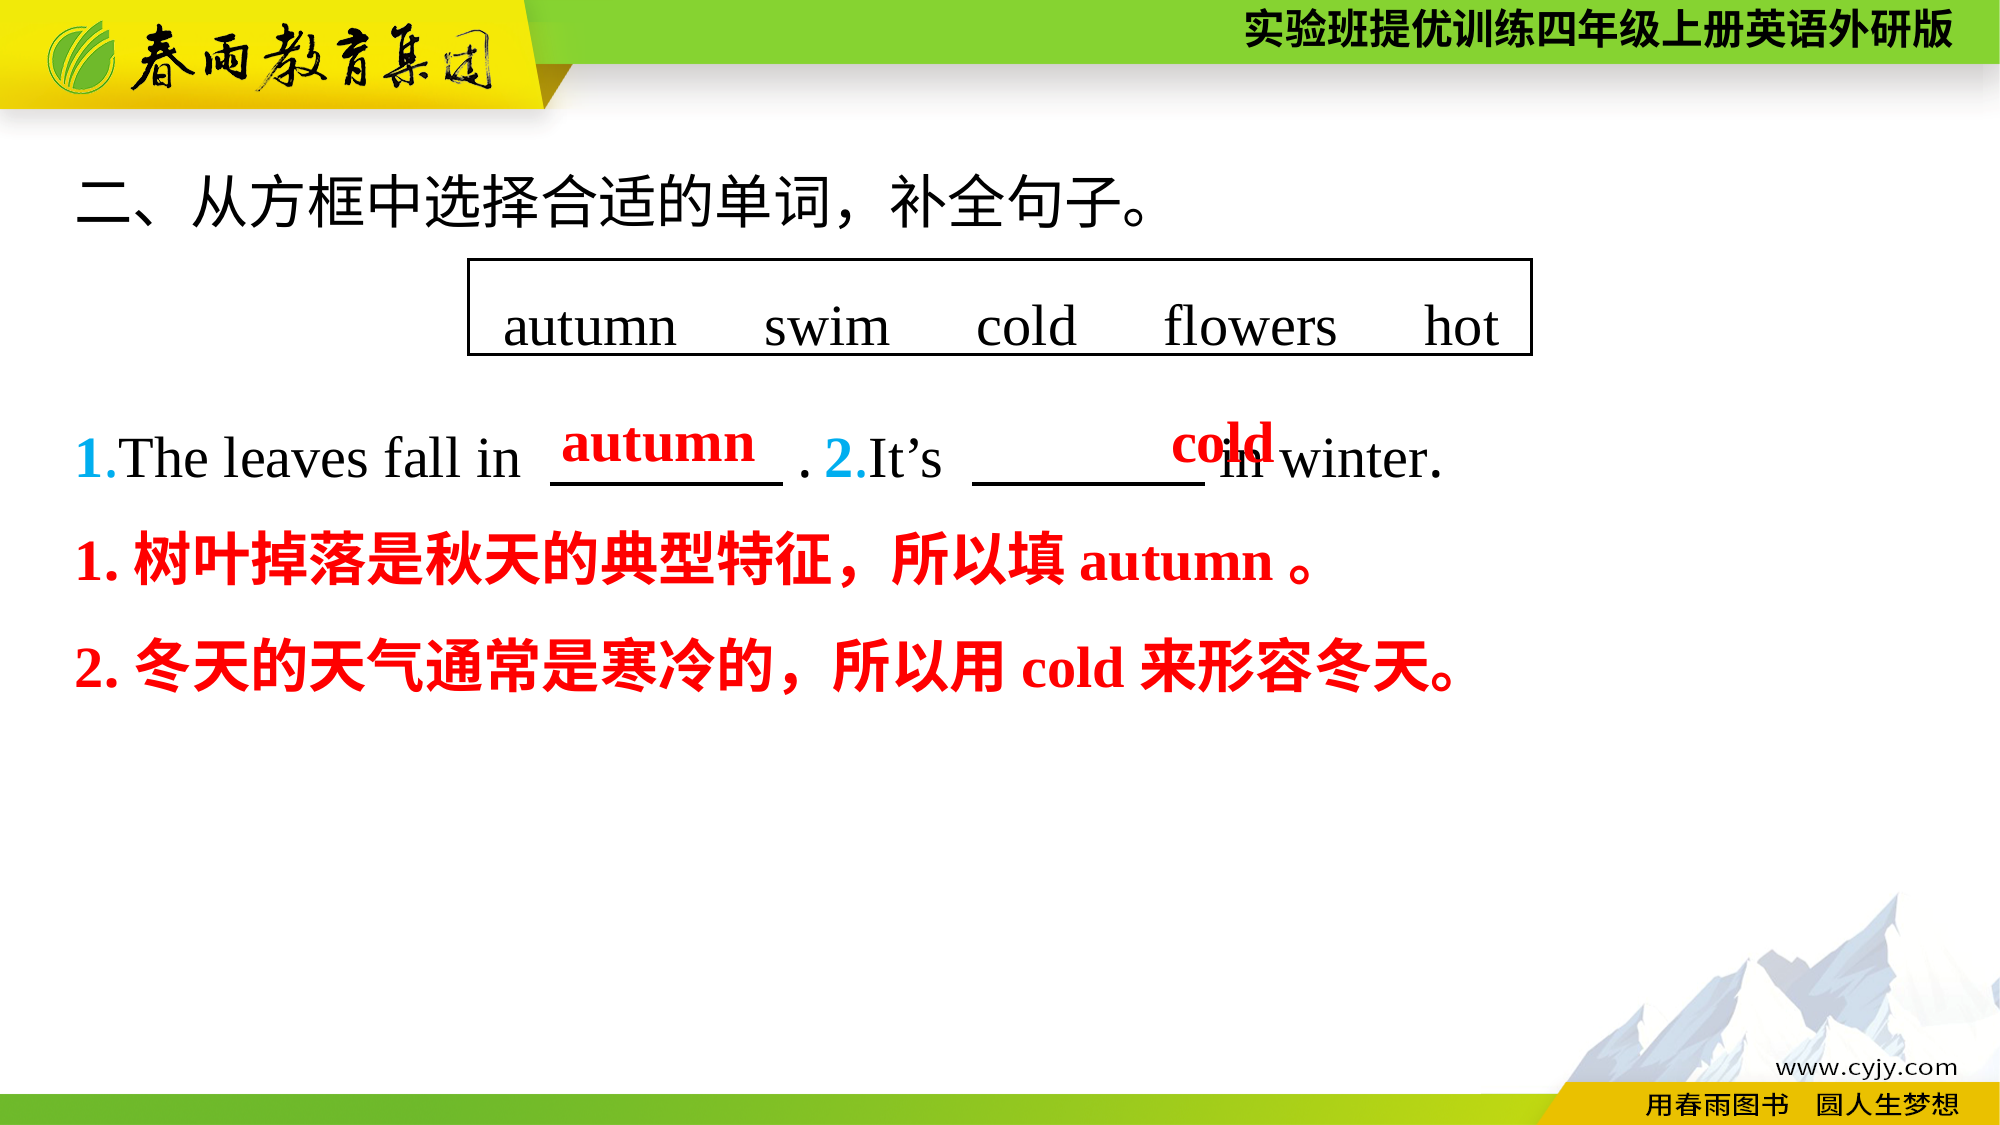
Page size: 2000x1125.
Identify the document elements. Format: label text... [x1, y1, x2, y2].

text_box cold [1156, 396, 1290, 479]
text_box 1.树叶掉落是秋天的典型特征，所以填autumn。 [59, 479, 1944, 586]
list 二、从方框中选择合适的单词，补全句子。 1.The leaves fall in . 2.It’s in winter. [59, 365, 1944, 479]
picture [0, 0, 2000, 1125]
text_box autumn [546, 395, 772, 479]
text_box autumn swim cold flowers hot [59, 244, 1944, 365]
list 二、从方框中选择合适的单词，补全句子。 1.The leaves fall in . 2.It’s in winter. [59, 122, 1944, 244]
text_box [468, 259, 1532, 355]
text_box 2.冬天的天气通常是寒冷的，所以用cold来形容冬天。 [59, 586, 1944, 707]
